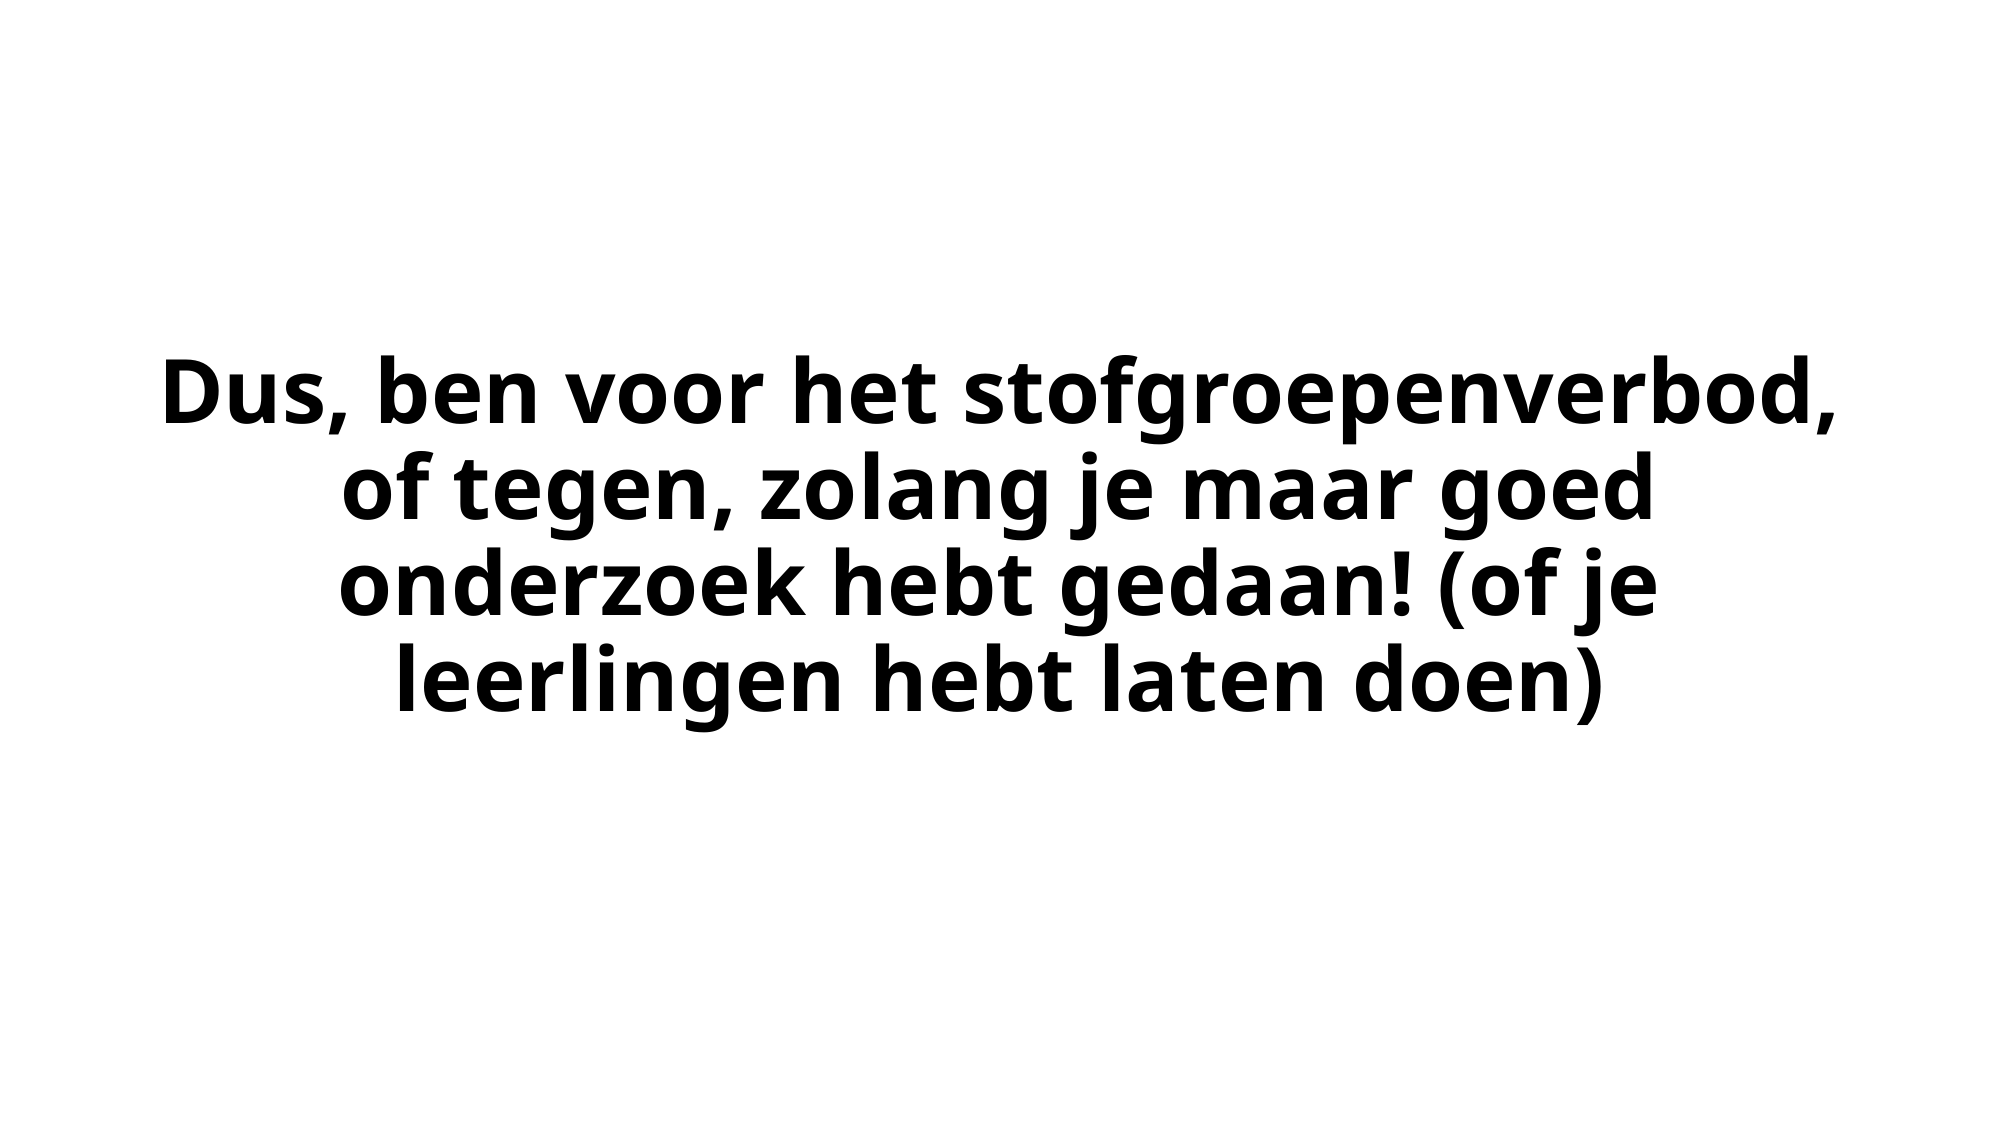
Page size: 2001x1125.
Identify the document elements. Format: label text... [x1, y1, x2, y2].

list Dus, ben voor het stofgroepenverbod, of tegen, zolang je maar goed onderzoek hebt gedaan! (of je leerlingen hebt laten doen) [137, 339, 1863, 785]
